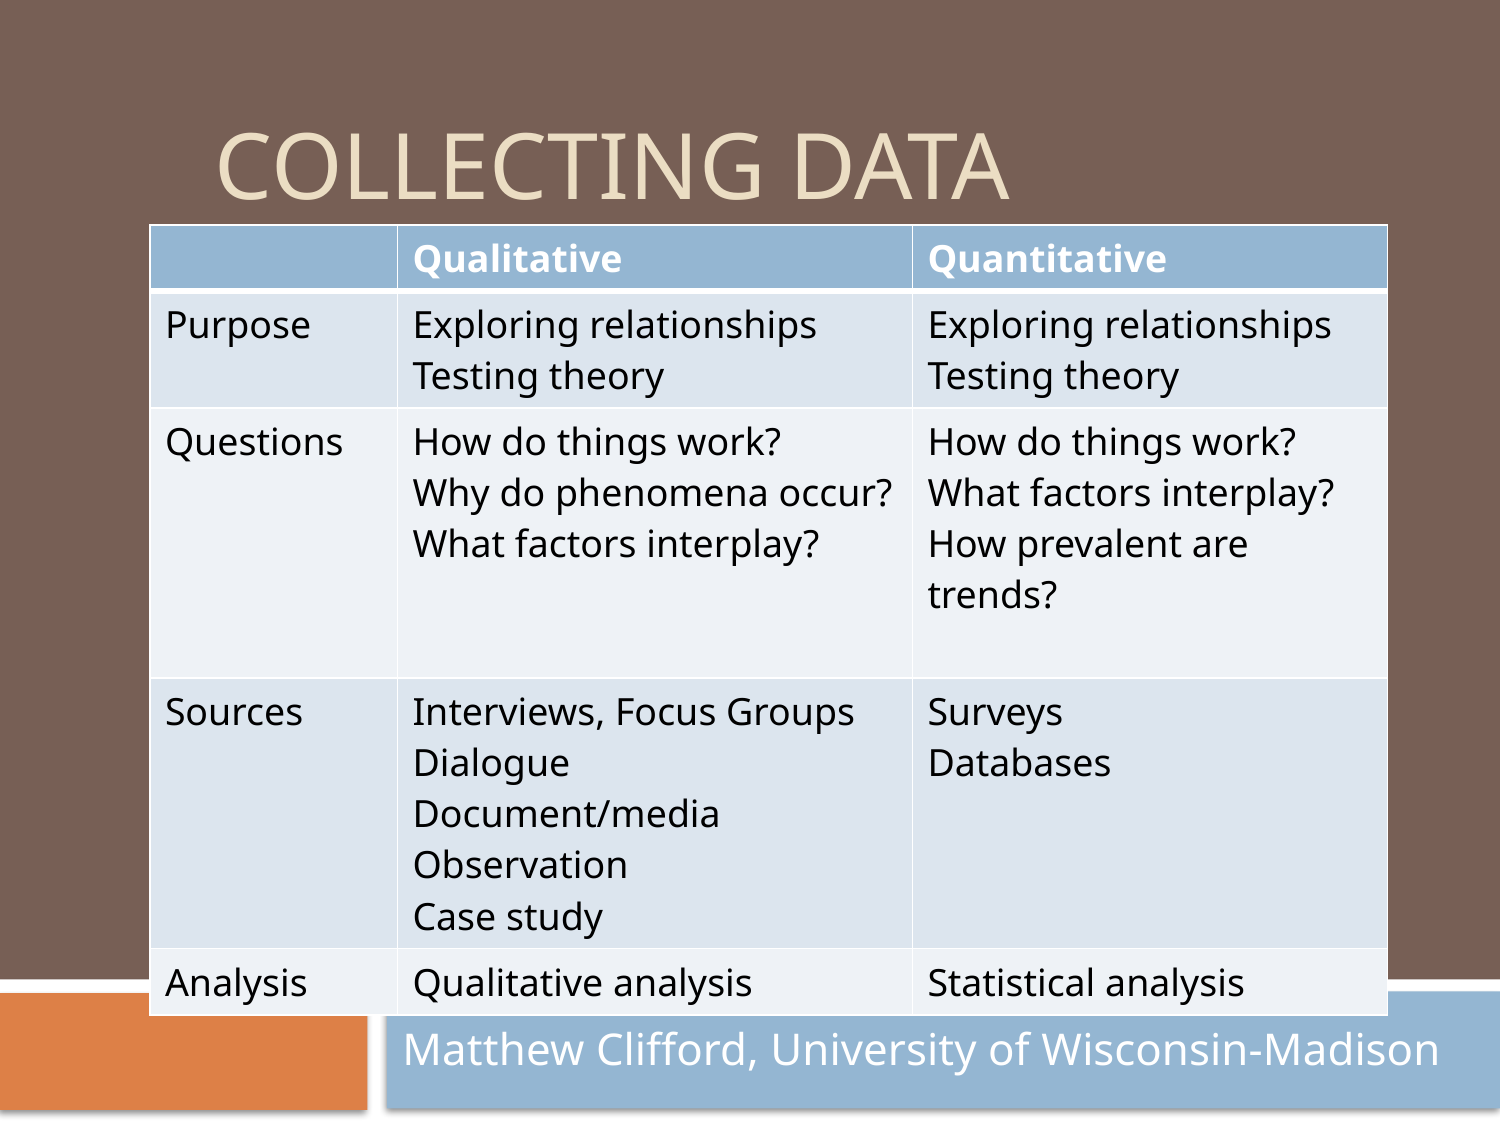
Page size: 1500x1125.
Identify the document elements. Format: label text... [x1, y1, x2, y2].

table_cell Analysis [151, 949, 397, 1014]
title Collecting Data [200, 87, 1263, 224]
table_cell Questions [151, 409, 397, 677]
table_header Qualitative [398, 226, 912, 288]
table_cell Qualitative analysis [398, 949, 912, 992]
table_cell Surveys Databases [913, 679, 1387, 948]
table_cell Exploring relationships Testing theory [913, 294, 1387, 407]
table_cell Interviews, Focus Groups Dialogue Document/media Observation Case study [398, 679, 912, 948]
table_cell How do things work? What factors interplay? How prevalent are trends? [913, 409, 1387, 677]
table_cell Statistical analysis [913, 949, 1387, 992]
table_cell Sources [151, 679, 397, 948]
table_cell Exploring relationships Testing theory [398, 294, 912, 407]
table_header Quantitative [913, 226, 1387, 288]
subtitle Matthew Clifford, University of Wisconsin-Madison [387, 992, 1488, 1105]
table_cell Purpose [151, 294, 397, 407]
table_cell How do things work? Why do phenomena occur? What factors interplay? [398, 409, 912, 677]
table_header [151, 226, 397, 288]
